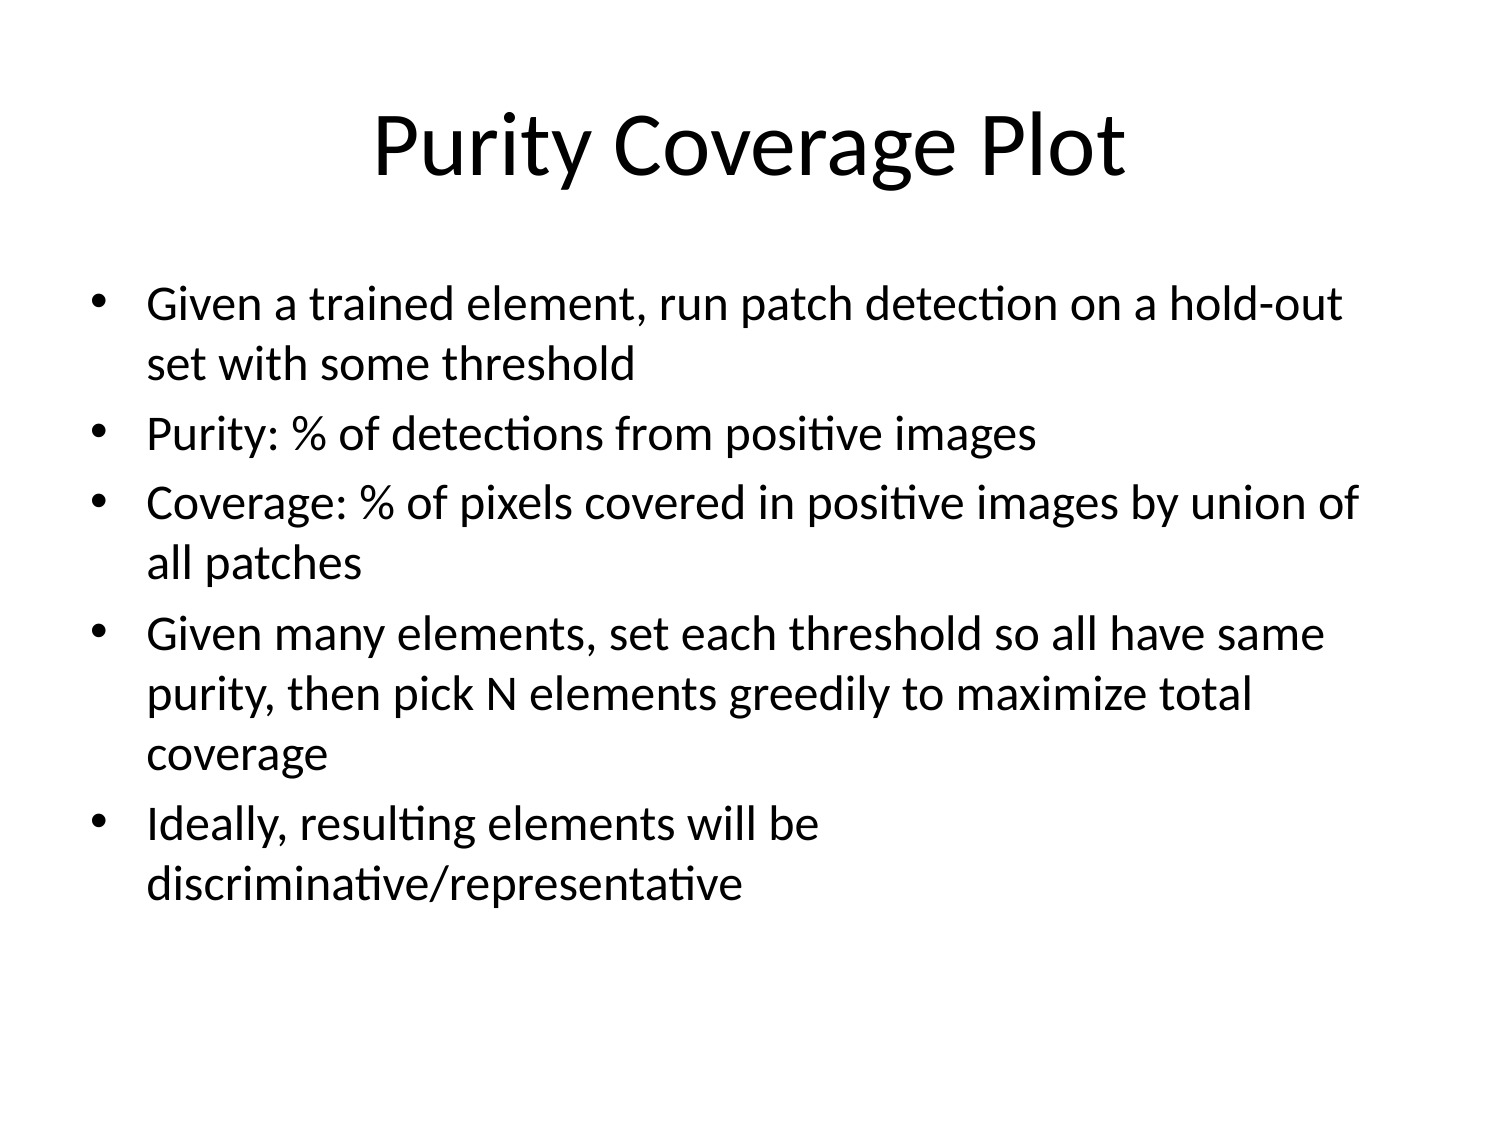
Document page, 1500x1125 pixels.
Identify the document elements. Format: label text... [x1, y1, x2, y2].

list Given a trained element, run patch detection on a hold-out set with some threshold Purity: % of detections from positive images Coverage: % of pixels covered in positive images by union of all patches Given many elements, set each threshold so all have same purity, then pick N elements greedily to maximize total coverage Ideally, resulting elements will be discriminative/representative [75, 262, 1425, 1005]
title Purity Coverage Plot [75, 45, 1425, 233]
